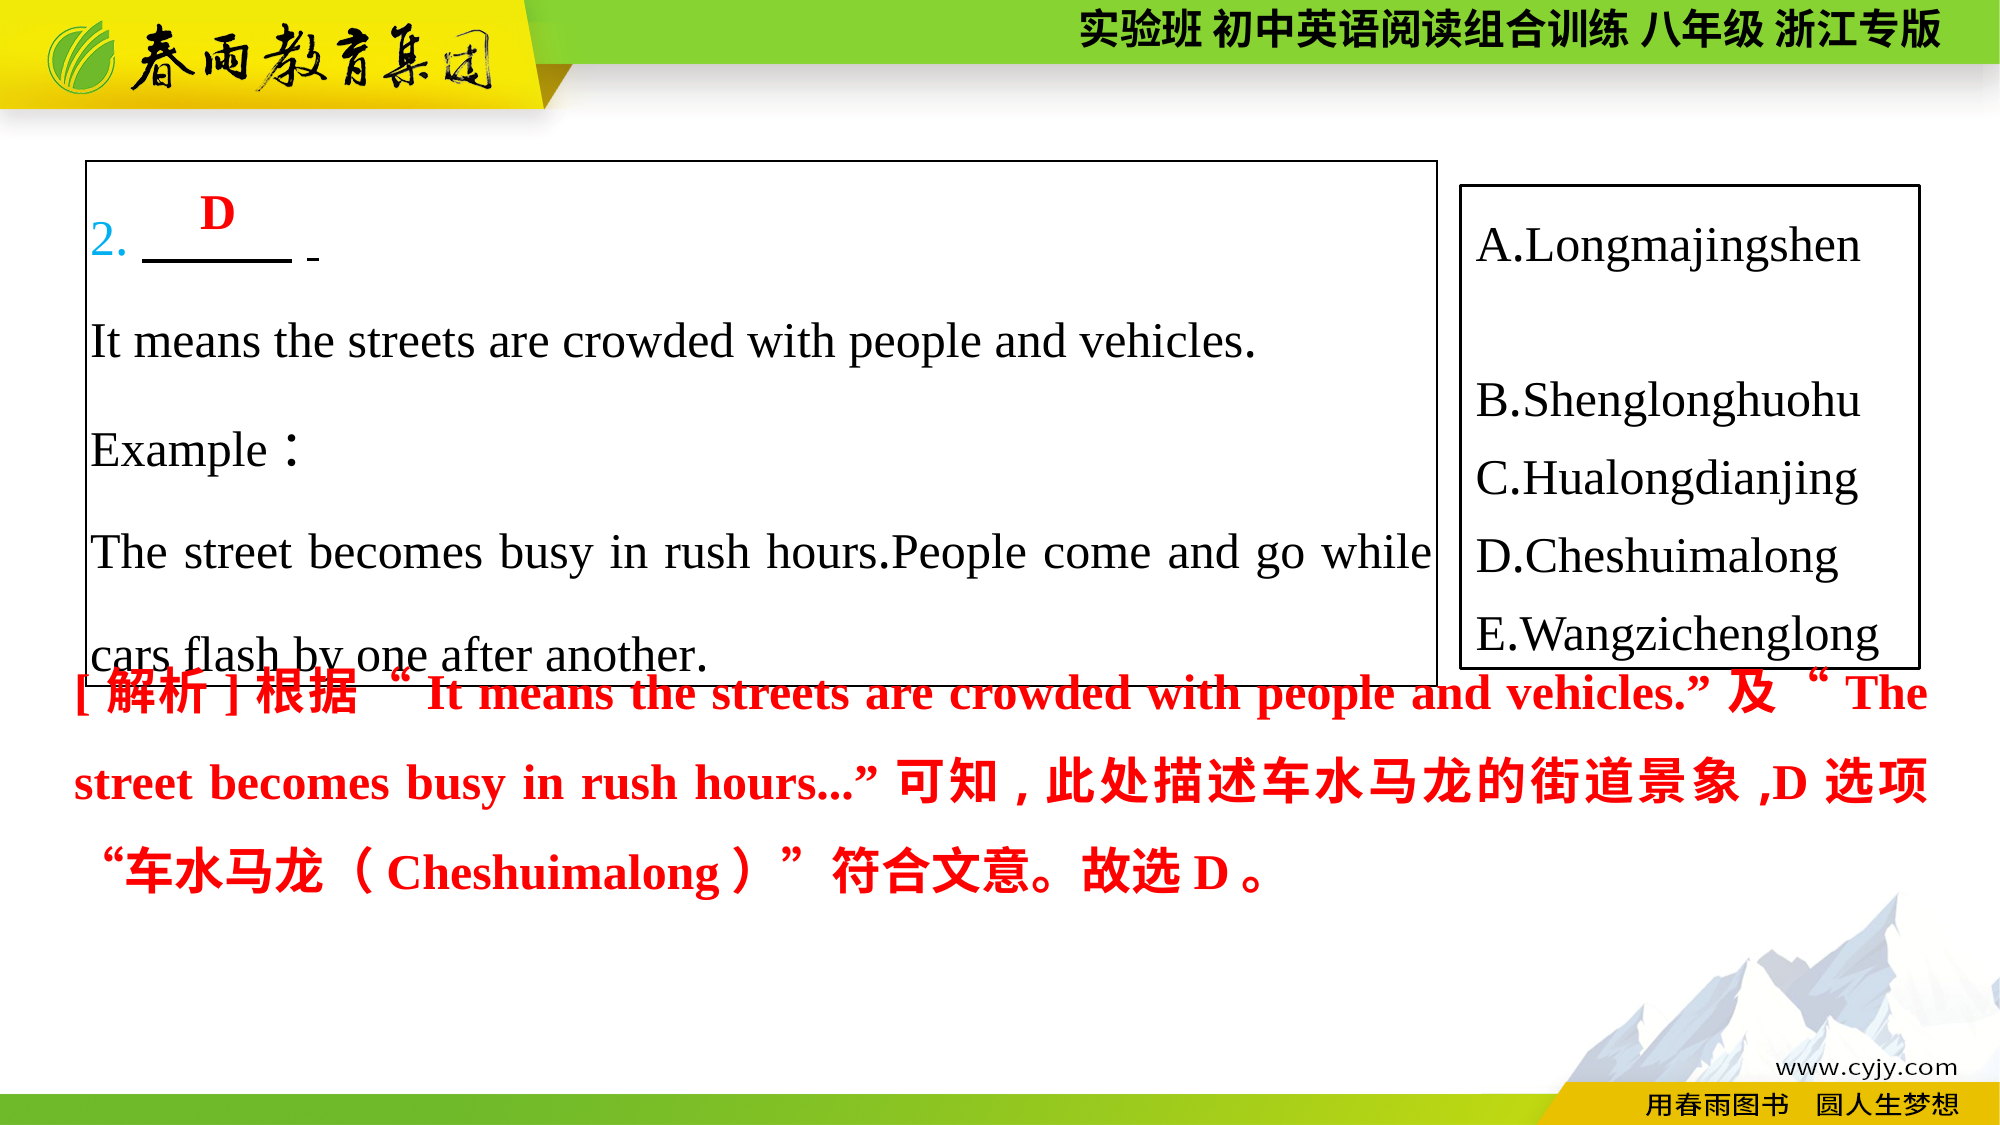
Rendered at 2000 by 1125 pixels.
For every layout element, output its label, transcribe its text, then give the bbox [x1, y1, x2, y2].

text_box A.Longmajingshen B.Shenglonghuohu C.Hualongdianjing D.Cheshuimalong E.Wangzichenglong [1460, 185, 1920, 621]
text_box D [185, 171, 252, 247]
table_header 2. . It means the streets are crowded with people and vehicles. Example： The street becomes busy in rush hours.People come and go while cars flash by one after another. [87, 162, 1436, 621]
picture [0, 0, 2000, 1125]
list [解析]根据“It means the streets are crowded with people and vehicles.”及“The street becomes busy in rush hours...”可知,此处描述车水马龙的街道景象,D选项“车水马龙（Cheshuimalong）”符合文意。故选D。 [59, 621, 1944, 898]
